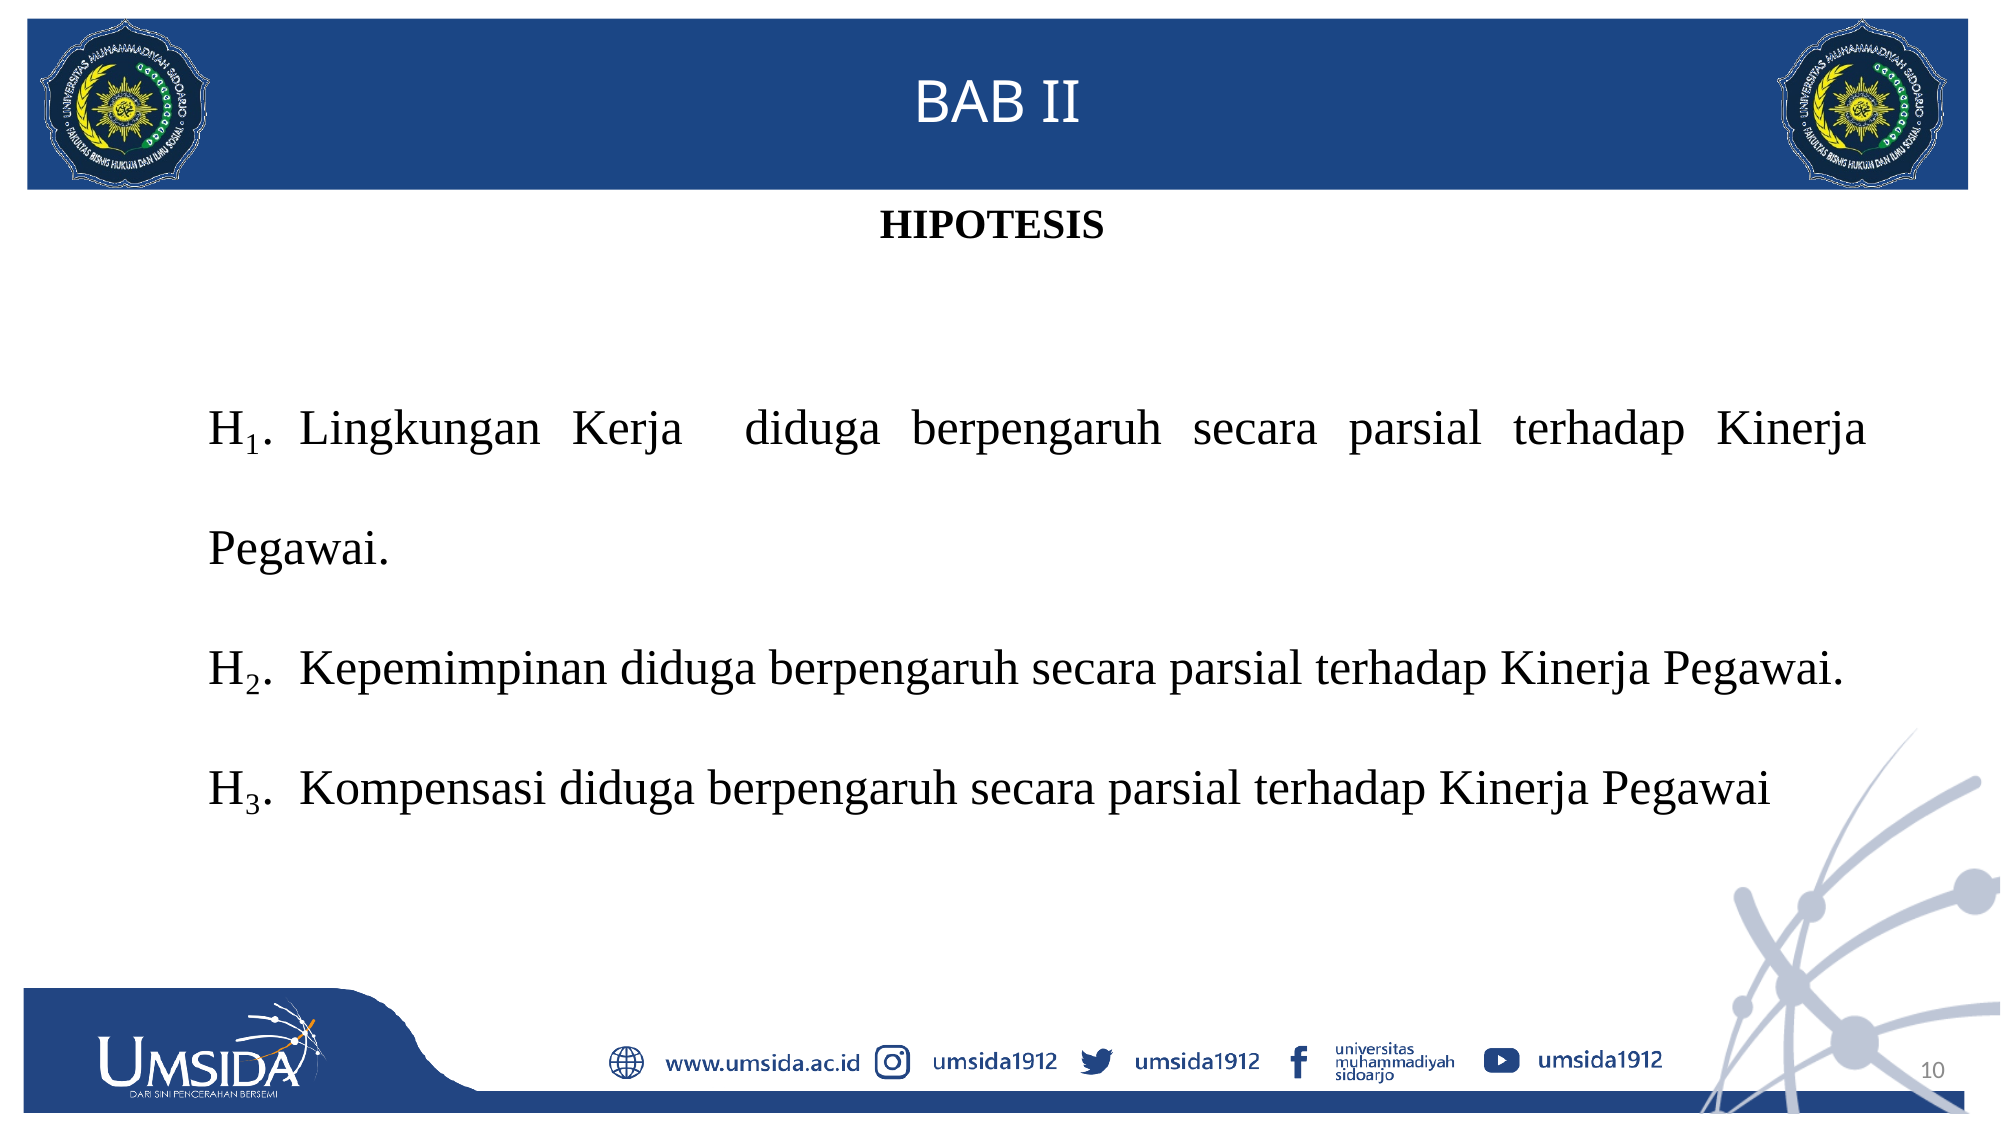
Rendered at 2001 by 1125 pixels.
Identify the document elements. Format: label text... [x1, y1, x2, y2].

picture [40, 18, 210, 188]
picture [23, 51, 1965, 1113]
text_box H₁.dLingkungan Kerja diduga berpengaruh secara parsial terhadap Kinerja Pegawai. H₂.dKepemimpinan diduga berpengaruh secara parsial terhadap Kinerja Pegawai. H₃.dKompensasi diduga berpengaruh secara parsial terhadap Kinerja Pegawai [94, 327, 1883, 823]
picture [1777, 18, 1947, 188]
title BAB II [27, 18, 1969, 190]
text_box HIPOTESIS [852, 189, 1133, 255]
